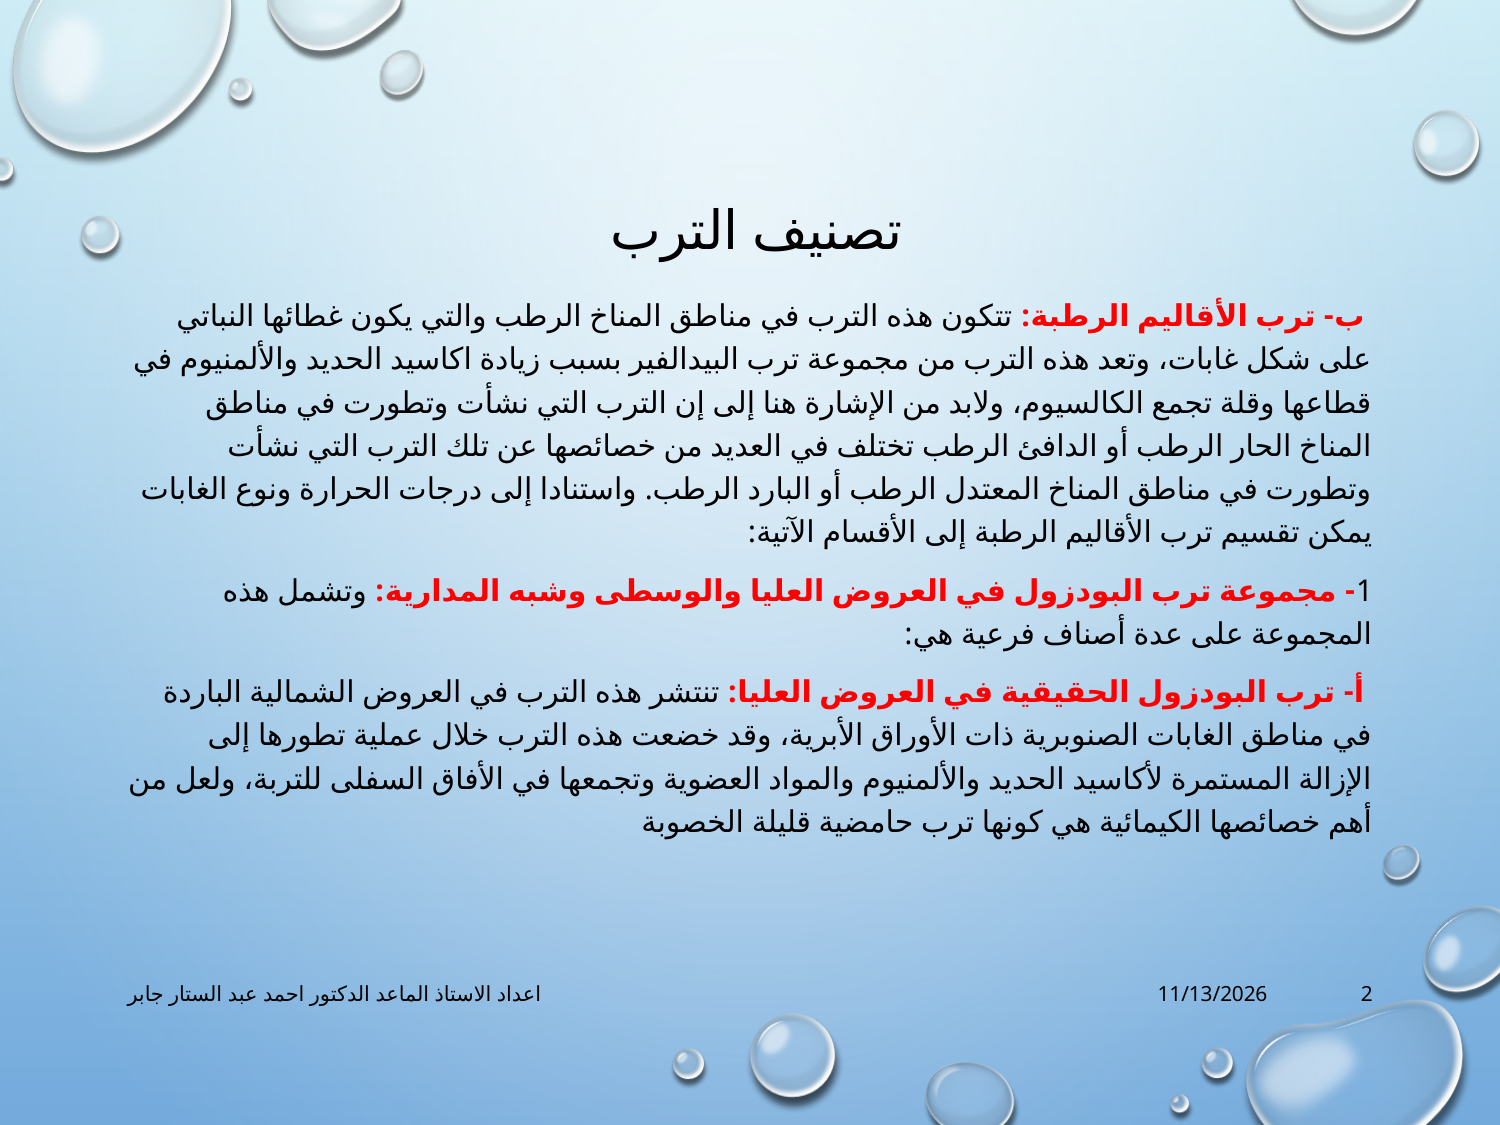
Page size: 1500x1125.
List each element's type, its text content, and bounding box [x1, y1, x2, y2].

list ب- ترب الأقاليم الرطبة: تتكون هذه الترب في مناطق المناخ الرطب والتي يكون غطائها النباتي على شكل غابات، وتعد هذه الترب من مجموعة ترب البيدالفير بسبب زيادة اكاسيد الحديد والألمنيوم في قطاعها وقلة تجمع الكالسيوم، ولابد من الإشارة هنا إلى إن الترب التي نشأت وتطورت في مناطق المناخ الحار الرطب أو الدافئ الرطب تختلف في العديد من خصائصها عن تلك الترب التي نشأت وتطورت في مناطق المناخ المعتدل الرطب أو البارد الرطب. واستنادا إلى درجات الحرارة ونوع الغابات يمكن تقسيم ترب الأقاليم الرطبة إلى الأقسام الآتية: 1- مجموعة ترب البودزول في العروض العليا والوسطى وشبه المدارية: وتشمل هذه المجموعة على عدة أصناف فرعية هي: أ- ترب البودزول الحقيقية في العروض العليا: تنتشر هذه الترب في العروض الشمالية الباردة في مناطق الغابات الصنوبرية ذات الأوراق الأبرية، وقد خضعت هذه الترب خلال عملية تطورها إلى الإزالة المستمرة لأكاسيد الحديد والألمنيوم والمواد العضوية وتجمعها في الأفاق السفلى للتربة، ولعل من أهم خصائصها الكيمائية هي كونها ترب حامضية قليلة الخصوبة [112, 282, 1388, 854]
footer اعداد الاستاذ الماعد الدكتور احمد عبد الستار جابر [112, 965, 934, 1025]
slide_number 2 [1293, 965, 1388, 1025]
title تصنيف الترب [579, 182, 934, 282]
picture [0, 0, 1500, 1125]
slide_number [944, 965, 1283, 1025]
